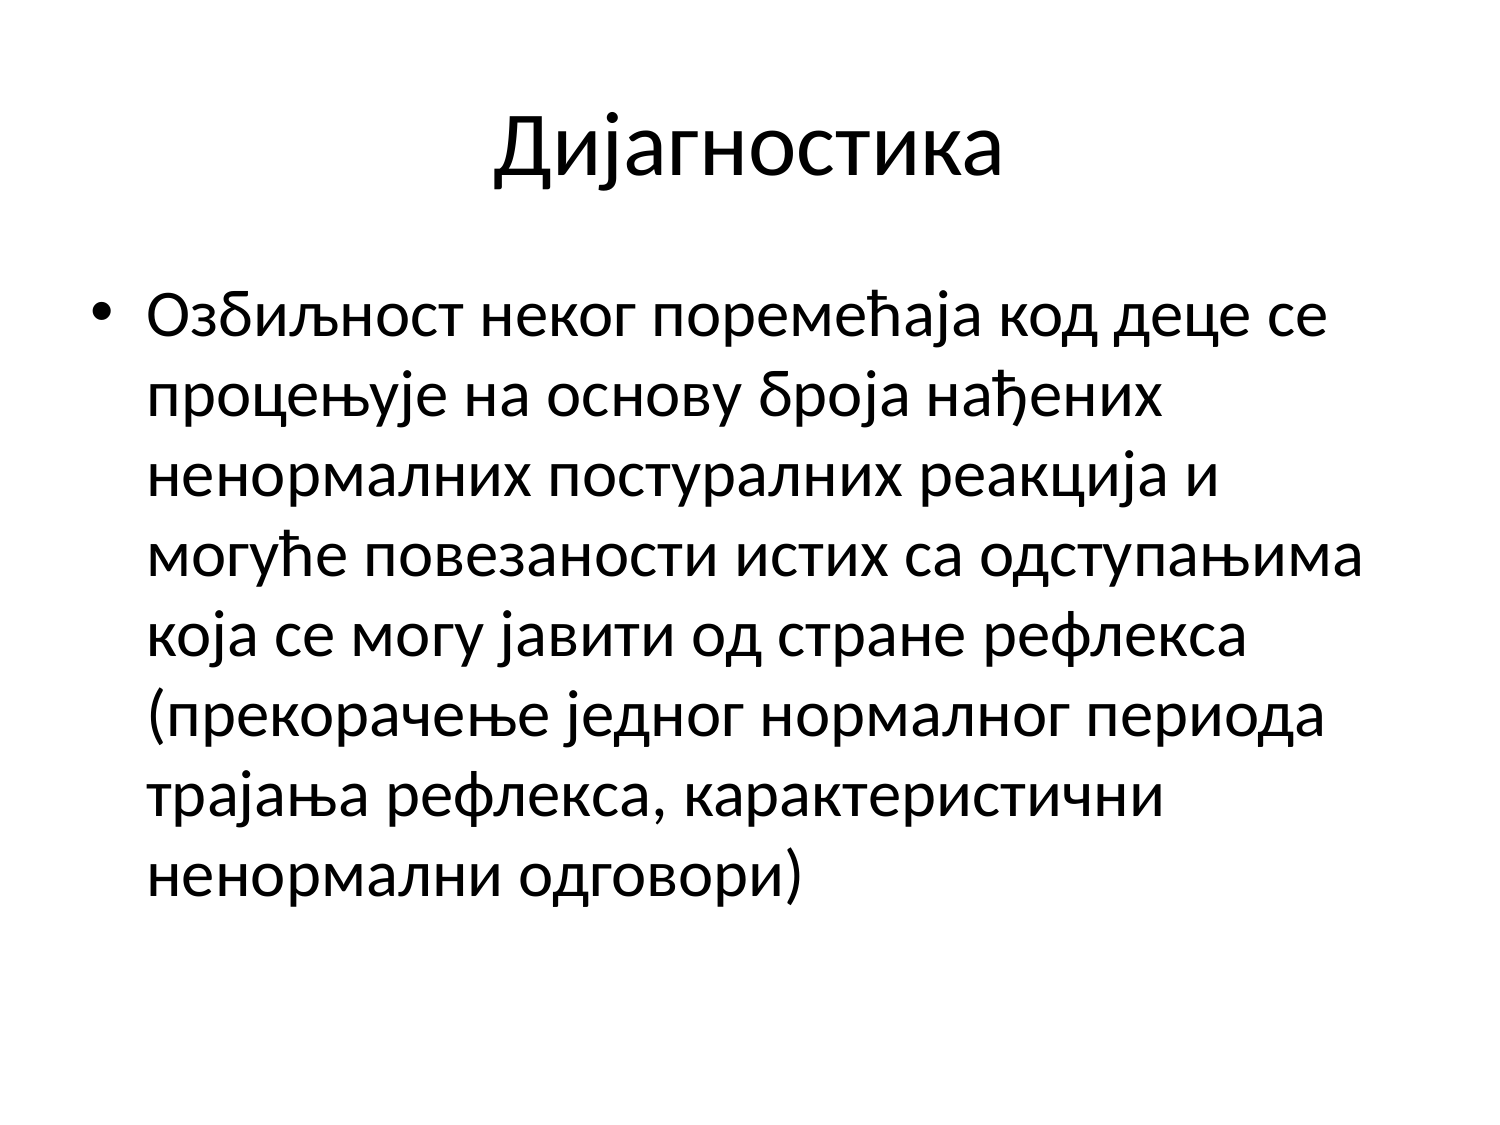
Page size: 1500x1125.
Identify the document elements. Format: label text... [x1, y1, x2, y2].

title Дијагностика [75, 45, 1425, 233]
list Озбиљност неког поремећаја код деце се процењује на основу броја нађених ненормалних постуралних реакција и могуће повезаности истих са одступањима која се могу јавити од стране рефлекса (прекорачење једног нормалног периода трајања рефлекса, карактеристични ненормални одговори) [75, 262, 1425, 1005]
